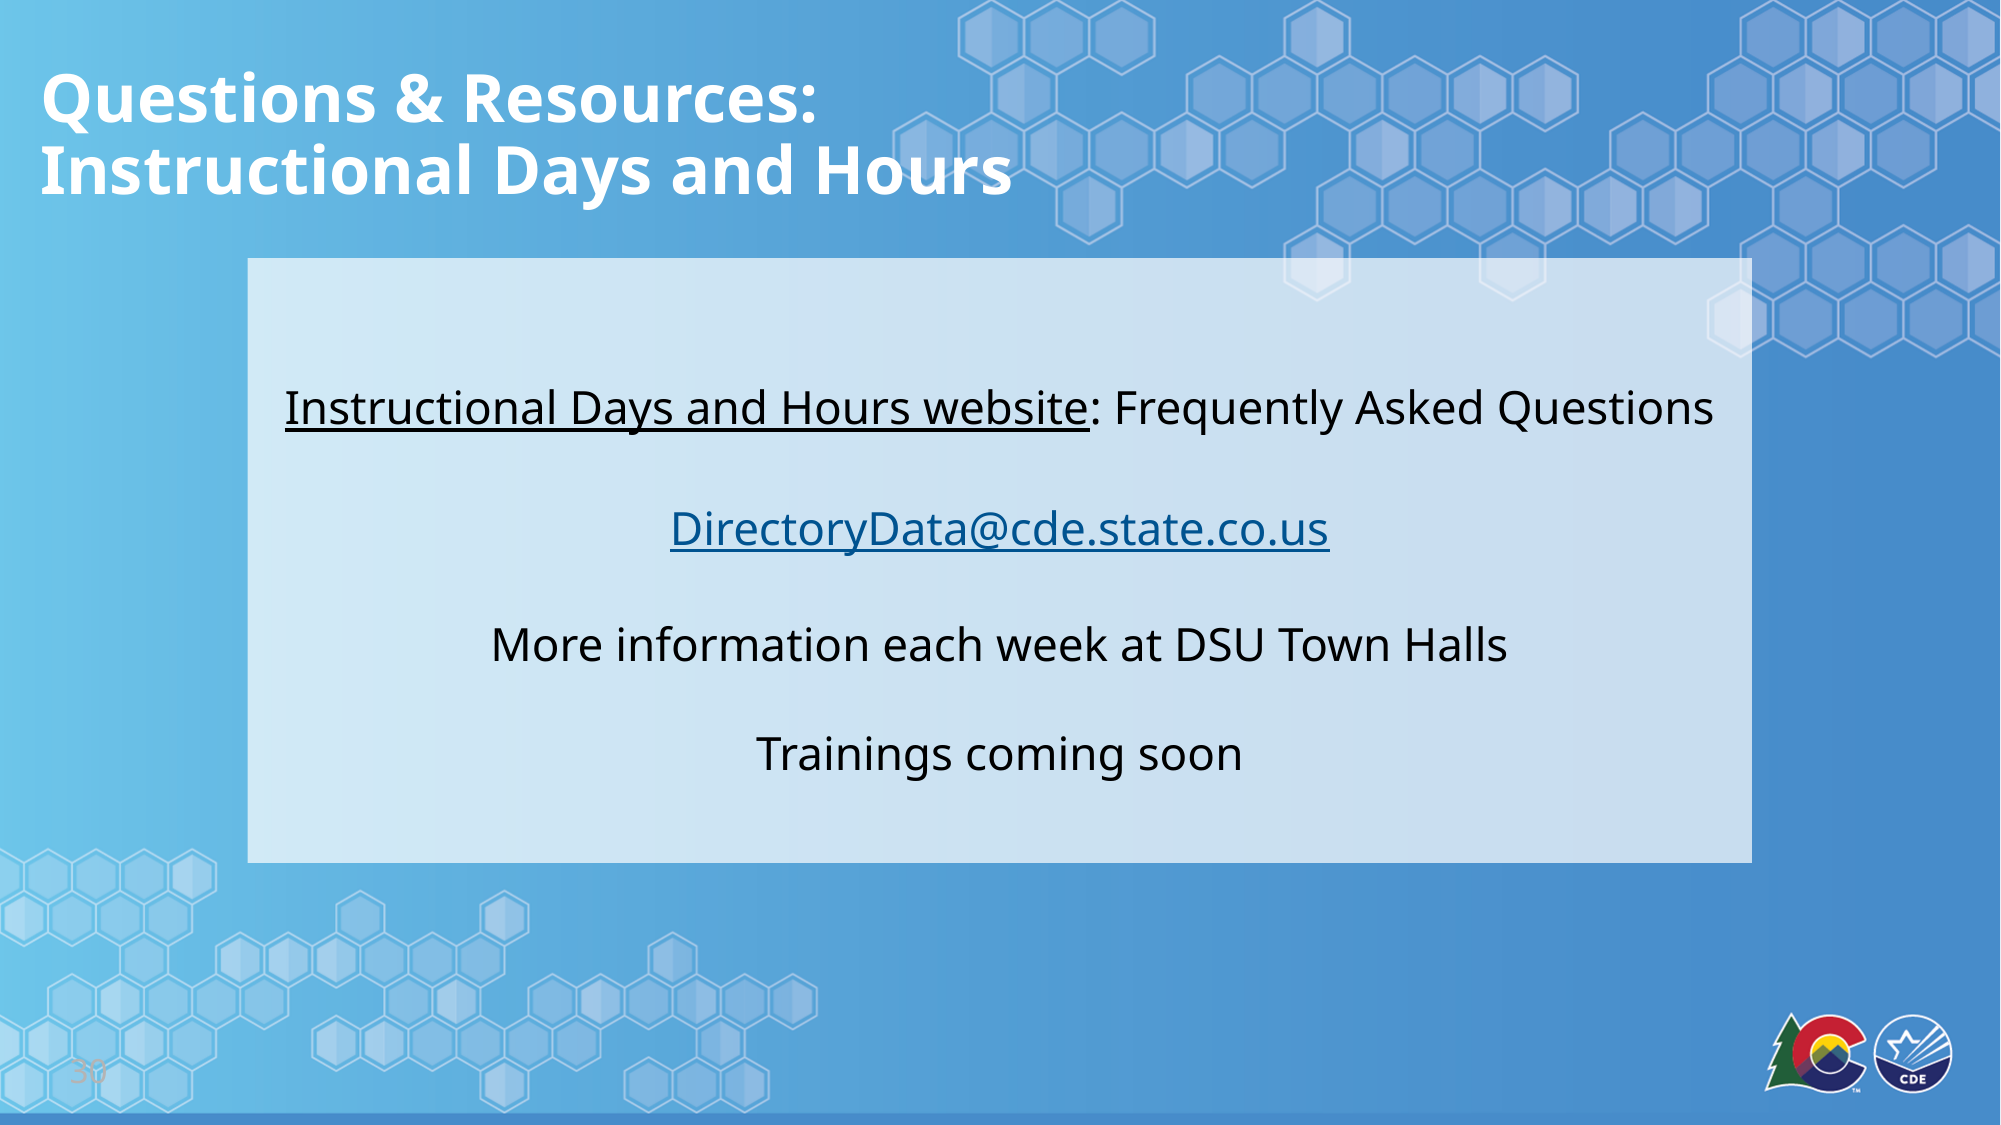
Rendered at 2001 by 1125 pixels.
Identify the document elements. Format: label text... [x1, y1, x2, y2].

list Instructional Days and Hours website: Frequently Asked Questions DirectoryData@cde.state.co.us More information each week at DSU Town Halls Trainings coming soon [247, 258, 1752, 863]
title Questions & Resources: Instructional Days and Hours [25, 38, 1077, 236]
picture [0, 0, 2001, 1125]
slide_number 30 [54, 1042, 191, 1103]
